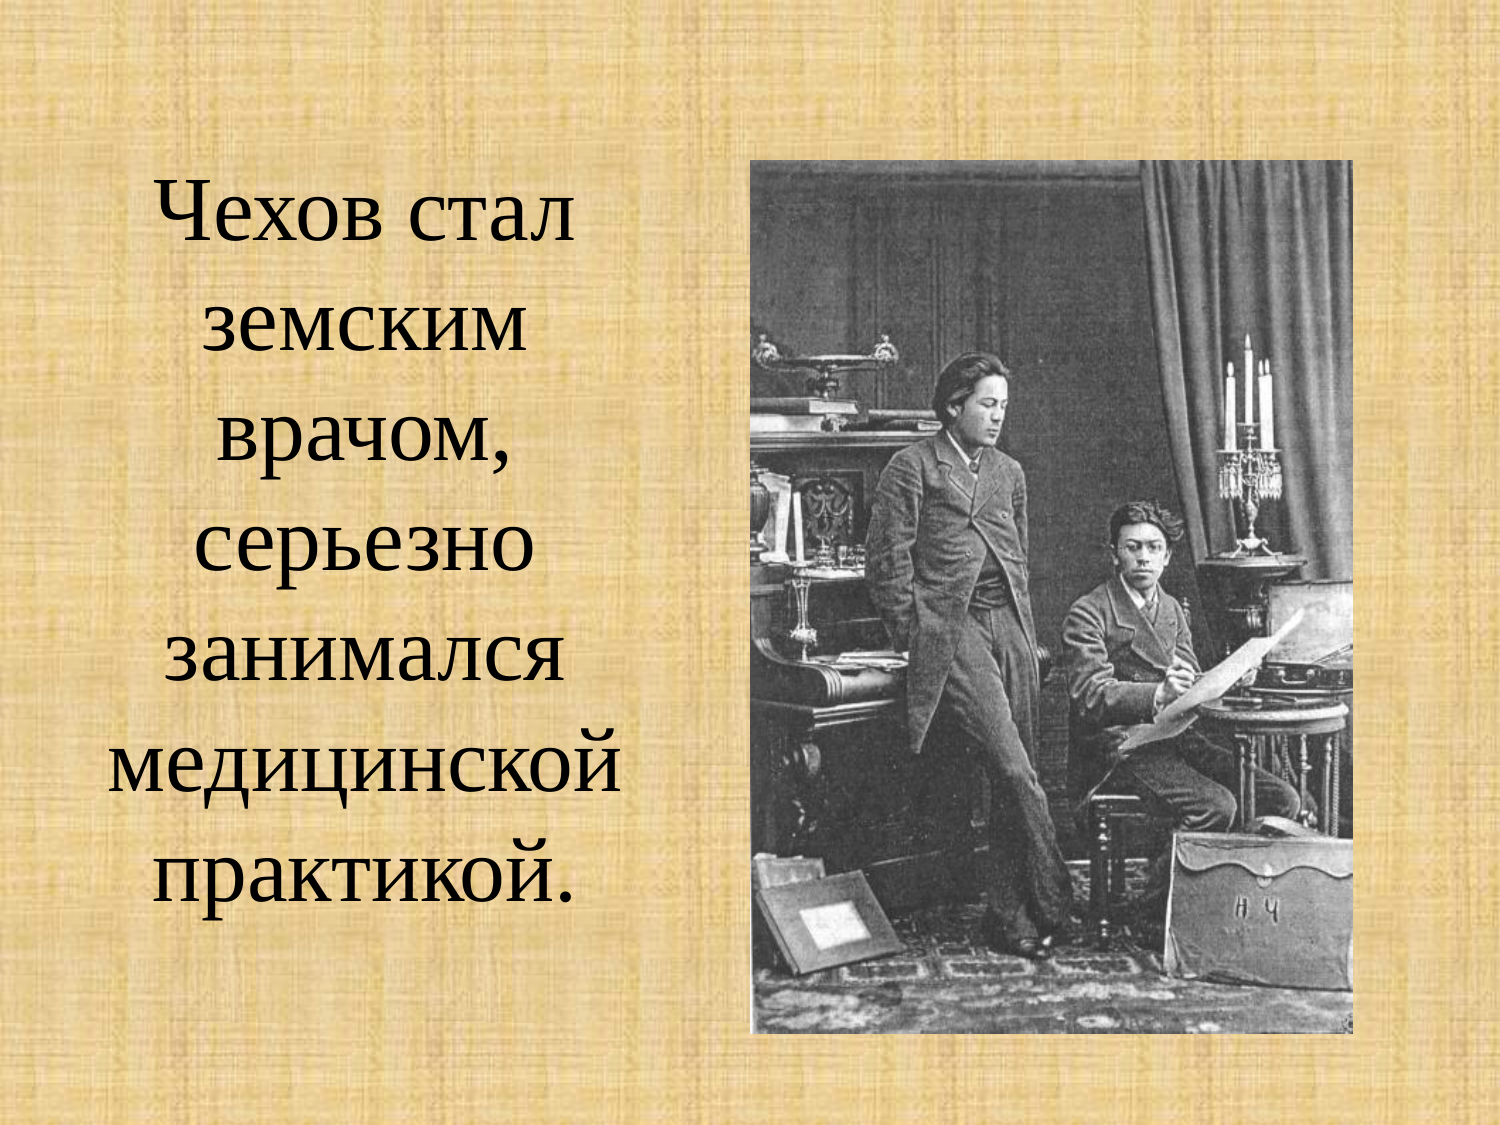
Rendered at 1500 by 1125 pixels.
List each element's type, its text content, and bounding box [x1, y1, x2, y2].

title Чехов стал земским врачом, серьезно занимался медицинской практикой. [75, 45, 656, 1024]
picture [0, 0, 1500, 1125]
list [749, 160, 1353, 1034]
